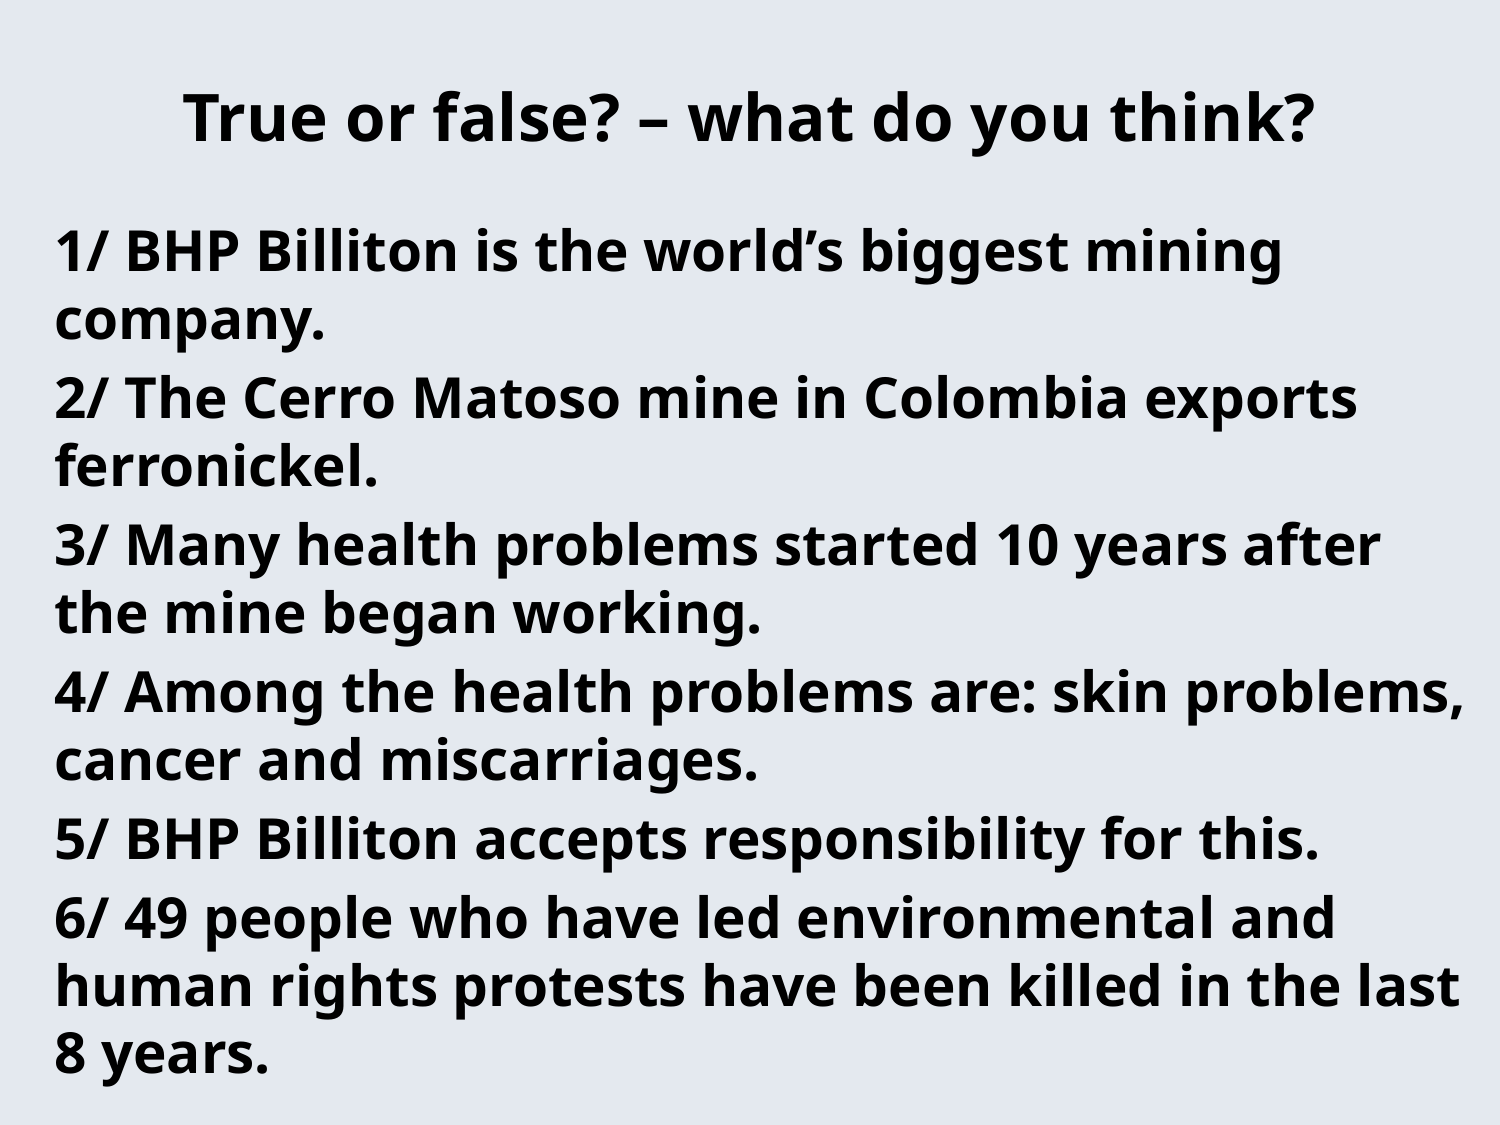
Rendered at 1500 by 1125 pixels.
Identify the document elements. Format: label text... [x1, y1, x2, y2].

list 1/ BHP Billiton is the world’s biggest mining company. 2/ The Cerro Matoso mine in Colombia exports ferronickel. 3/ Many health problems started 10 years after the mine began working. 4/ Among the health problems are: skin problems, cancer and miscarriages. 5/ BHP Billiton accepts responsibility for this. 6/ 49 people who have led environmental and human rights protests have been killed in the last 8 years. [17, 208, 1500, 1094]
title True or false? – what do you think? [75, 45, 1425, 185]
